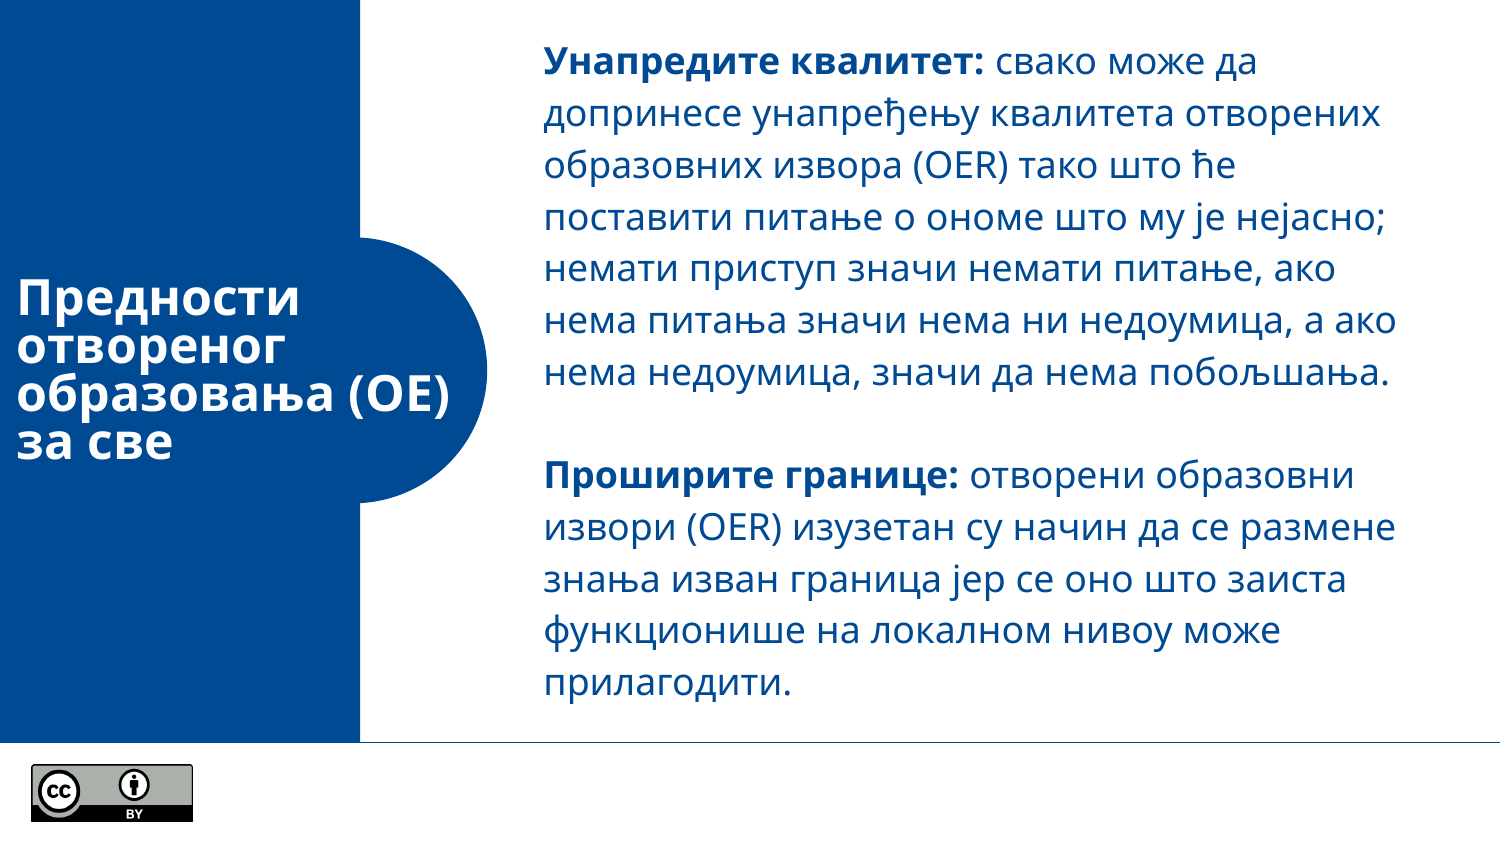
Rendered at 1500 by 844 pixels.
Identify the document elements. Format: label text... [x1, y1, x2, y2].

text_box Унапредите квалитет: свако може да допринесе унапређењу квалитета отворених образовних извора (OER) тако што ће поставити питање о ономе што му је нејасно; немати приступ значи немати питање, ако нема питања значи нема ни недоумица, а ако нема недоумица, значи да нема побољшања. Проширите границе: отворени образовни извори (OER) изузетан су начин да се размене знања изван граница јер се оно што заиста функционише на локалном нивоу може прилагодити. [528, 15, 1414, 718]
text_box [0, 750, 1500, 844]
text_box [284, 485, 421, 504]
text_box Предности отвореног образовања (ОЕ) за све [1, 262, 488, 485]
text_box [274, 237, 431, 262]
text_box [0, 0, 361, 742]
picture [31, 764, 193, 822]
